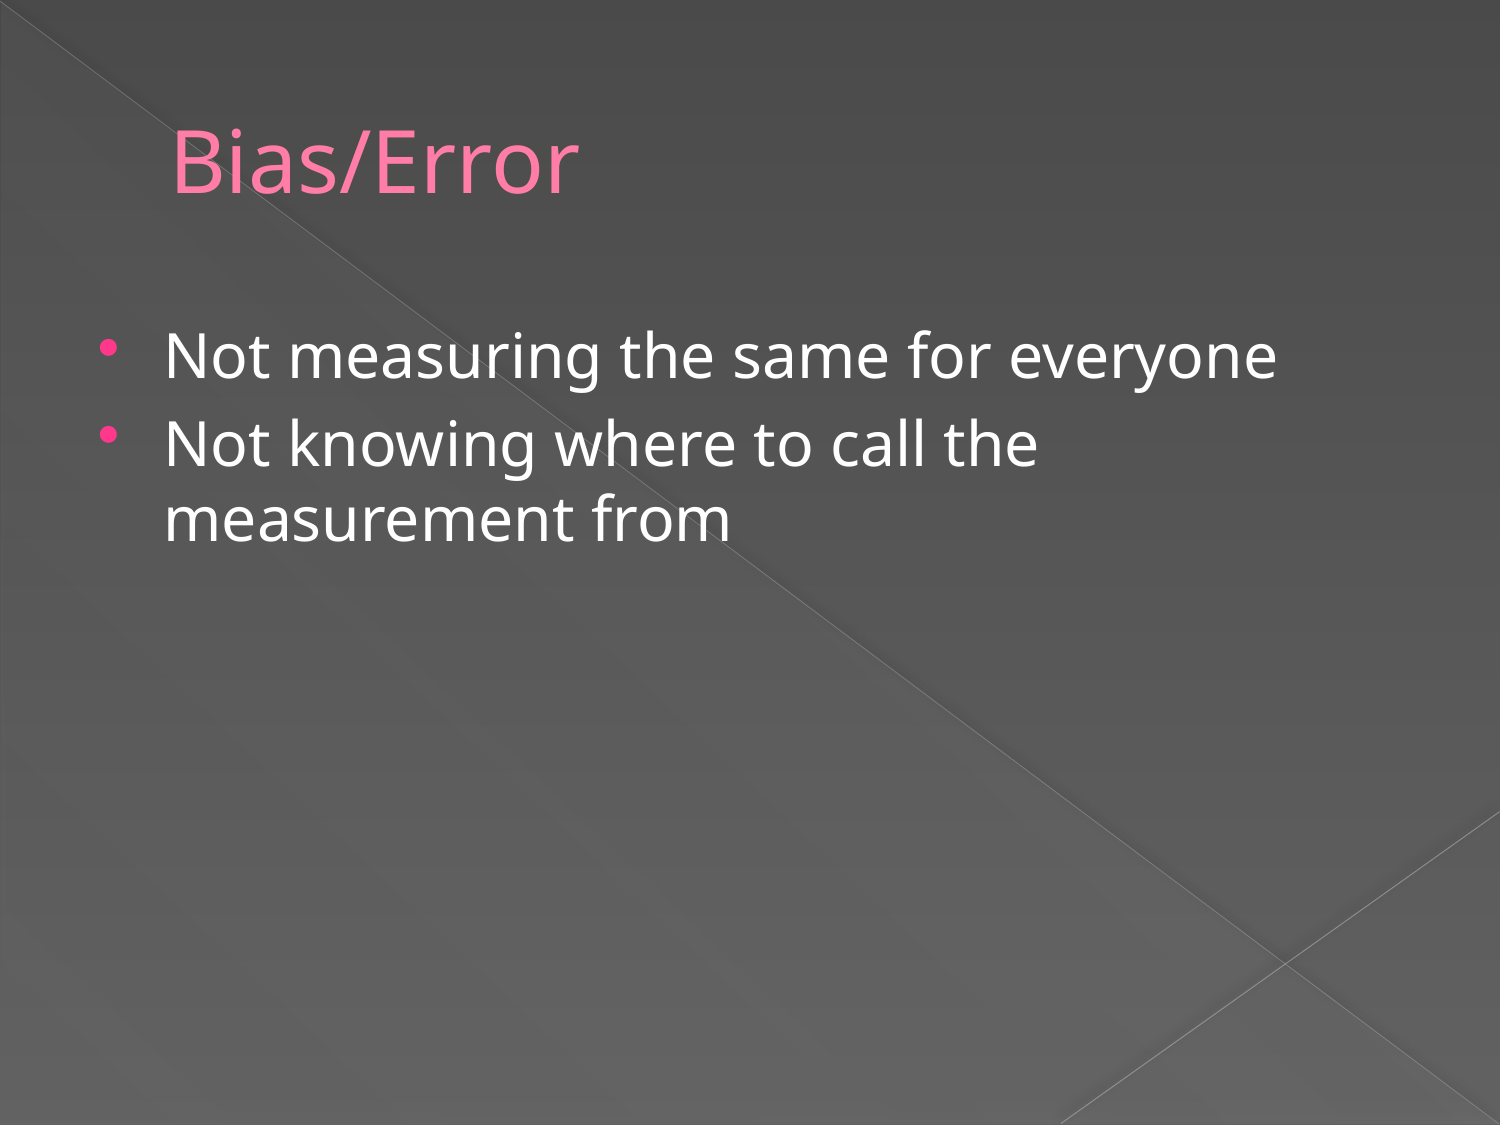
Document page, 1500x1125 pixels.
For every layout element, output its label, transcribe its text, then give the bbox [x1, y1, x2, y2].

title Bias/Error [75, 43, 1425, 274]
list Not measuring the same for everyone Not knowing where to call the measurement from [75, 308, 1425, 1059]
